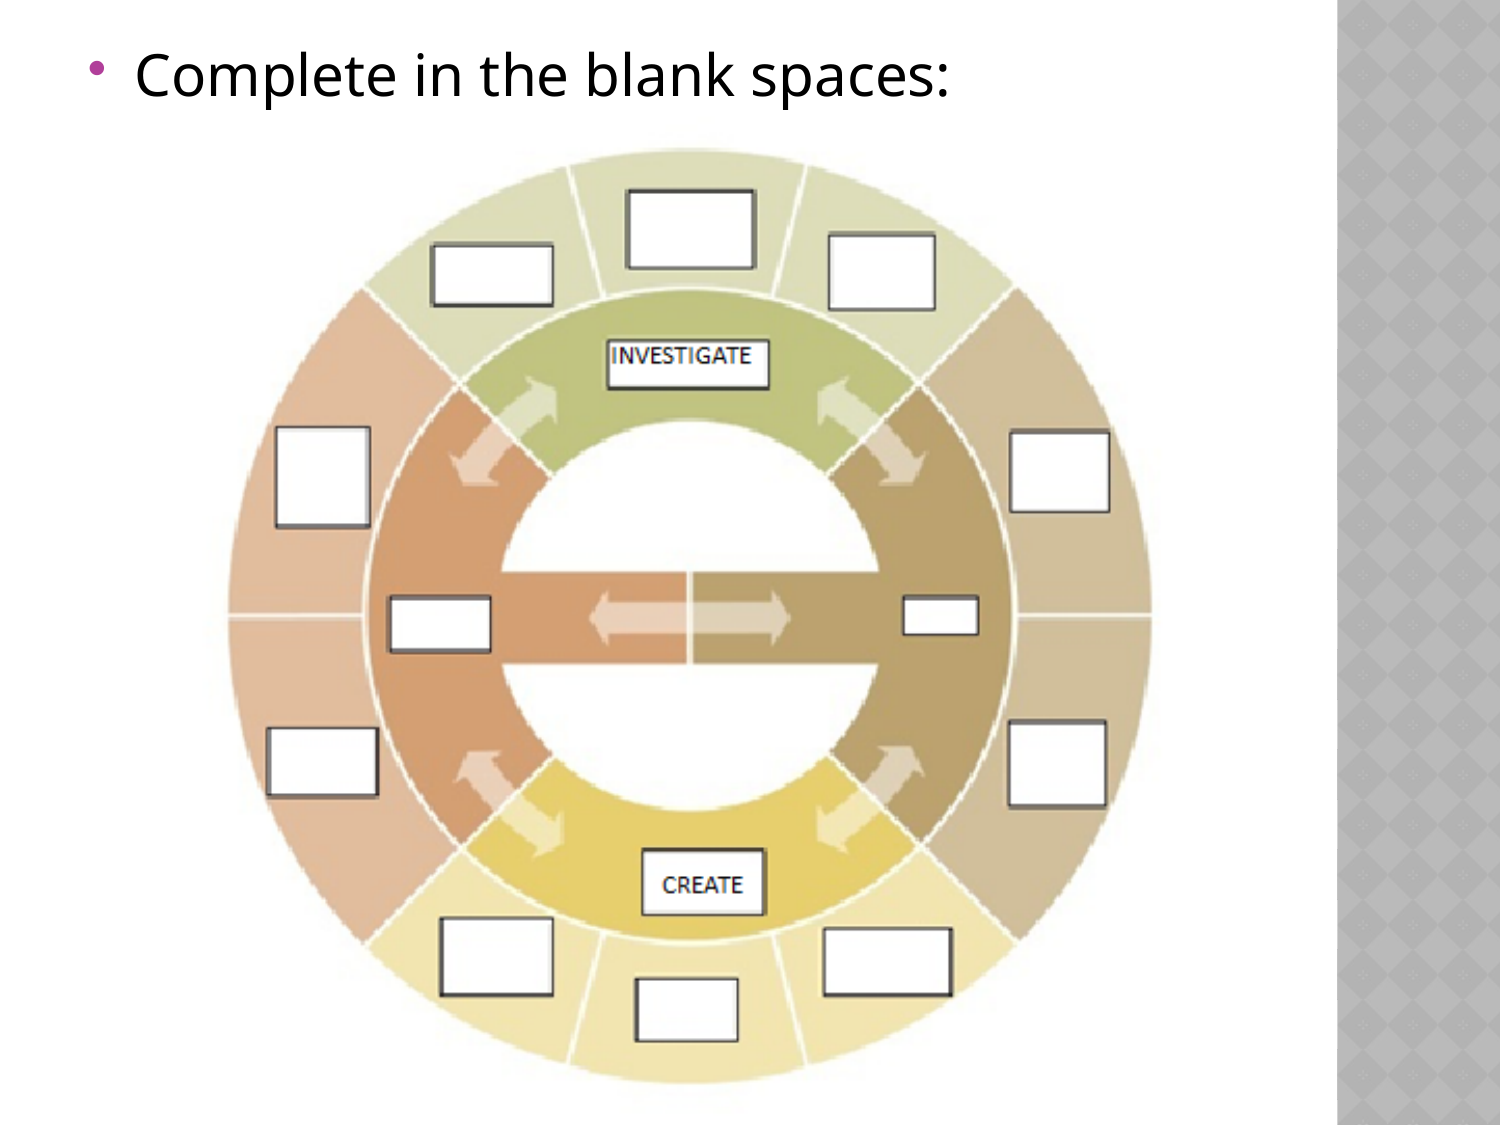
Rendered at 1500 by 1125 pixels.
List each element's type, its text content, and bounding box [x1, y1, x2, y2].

list Complete in the blank spaces: [75, 30, 1263, 1059]
picture [135, 113, 1249, 1119]
